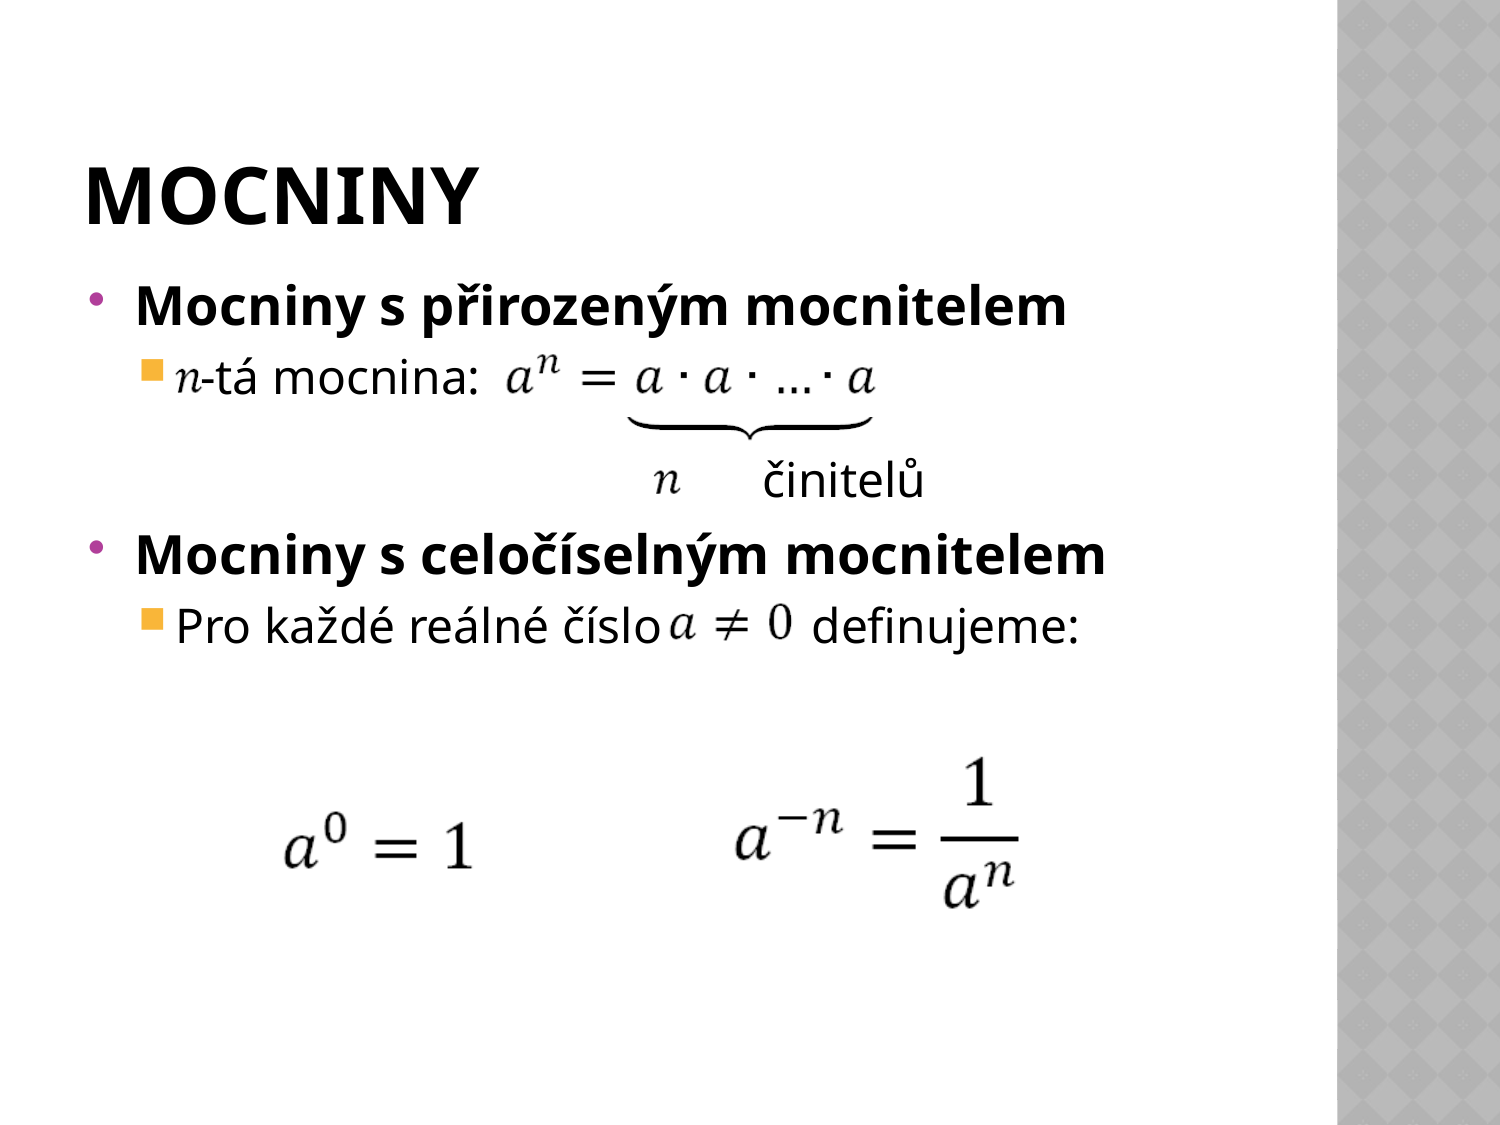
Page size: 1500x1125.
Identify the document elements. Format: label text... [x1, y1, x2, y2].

picture [726, 751, 1039, 929]
picture [159, 356, 217, 398]
list Mocniny s přirozeným mocnitelem -tá mocnina: činitelů Mocniny s celočíselným mocnitelem Pro každé reálné číslo definujeme: [75, 264, 1263, 1059]
title mocniny [75, 52, 1263, 240]
picture [662, 591, 798, 653]
picture [489, 337, 892, 500]
picture [265, 791, 491, 894]
